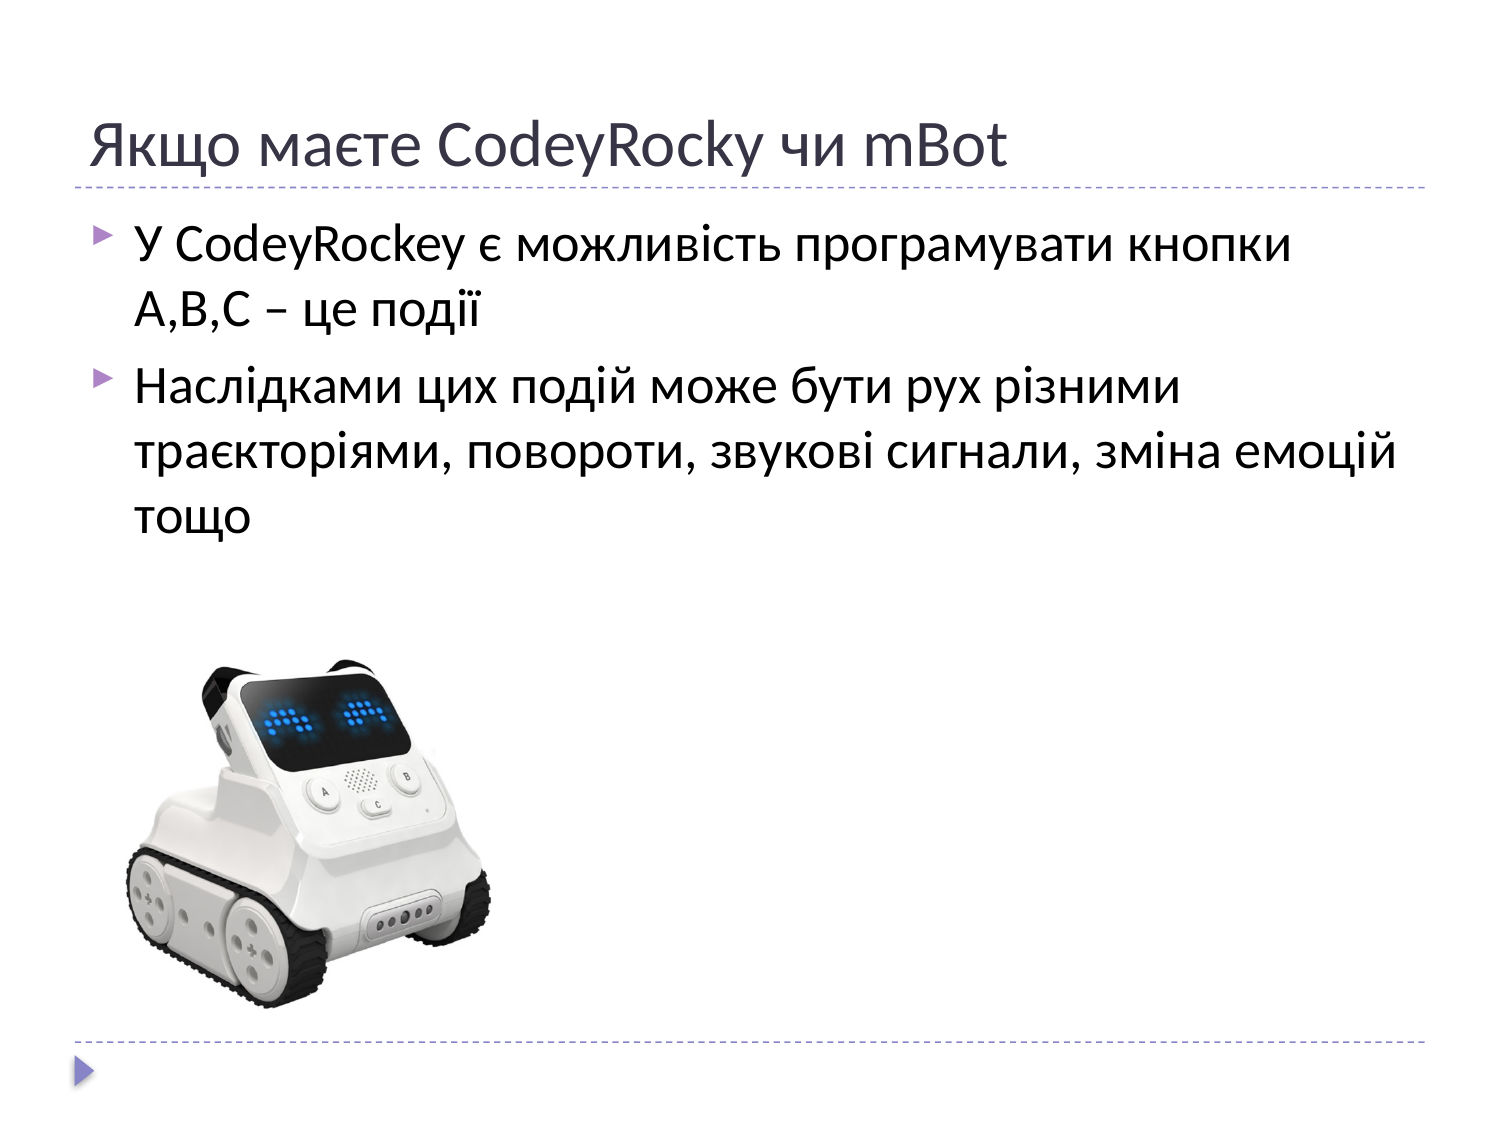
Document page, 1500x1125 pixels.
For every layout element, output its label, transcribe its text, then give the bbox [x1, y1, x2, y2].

list У CodeyRockey є можливість програмувати кнопки A,B,C – це події Наслідками цих подій може бути рух різними траєкторіями, повороти, звукові сигнали, зміна емоцій тощо [75, 200, 1425, 1010]
title Якщо маєте CodeyRocky чи mBot [75, 24, 1425, 188]
picture [123, 656, 493, 1011]
